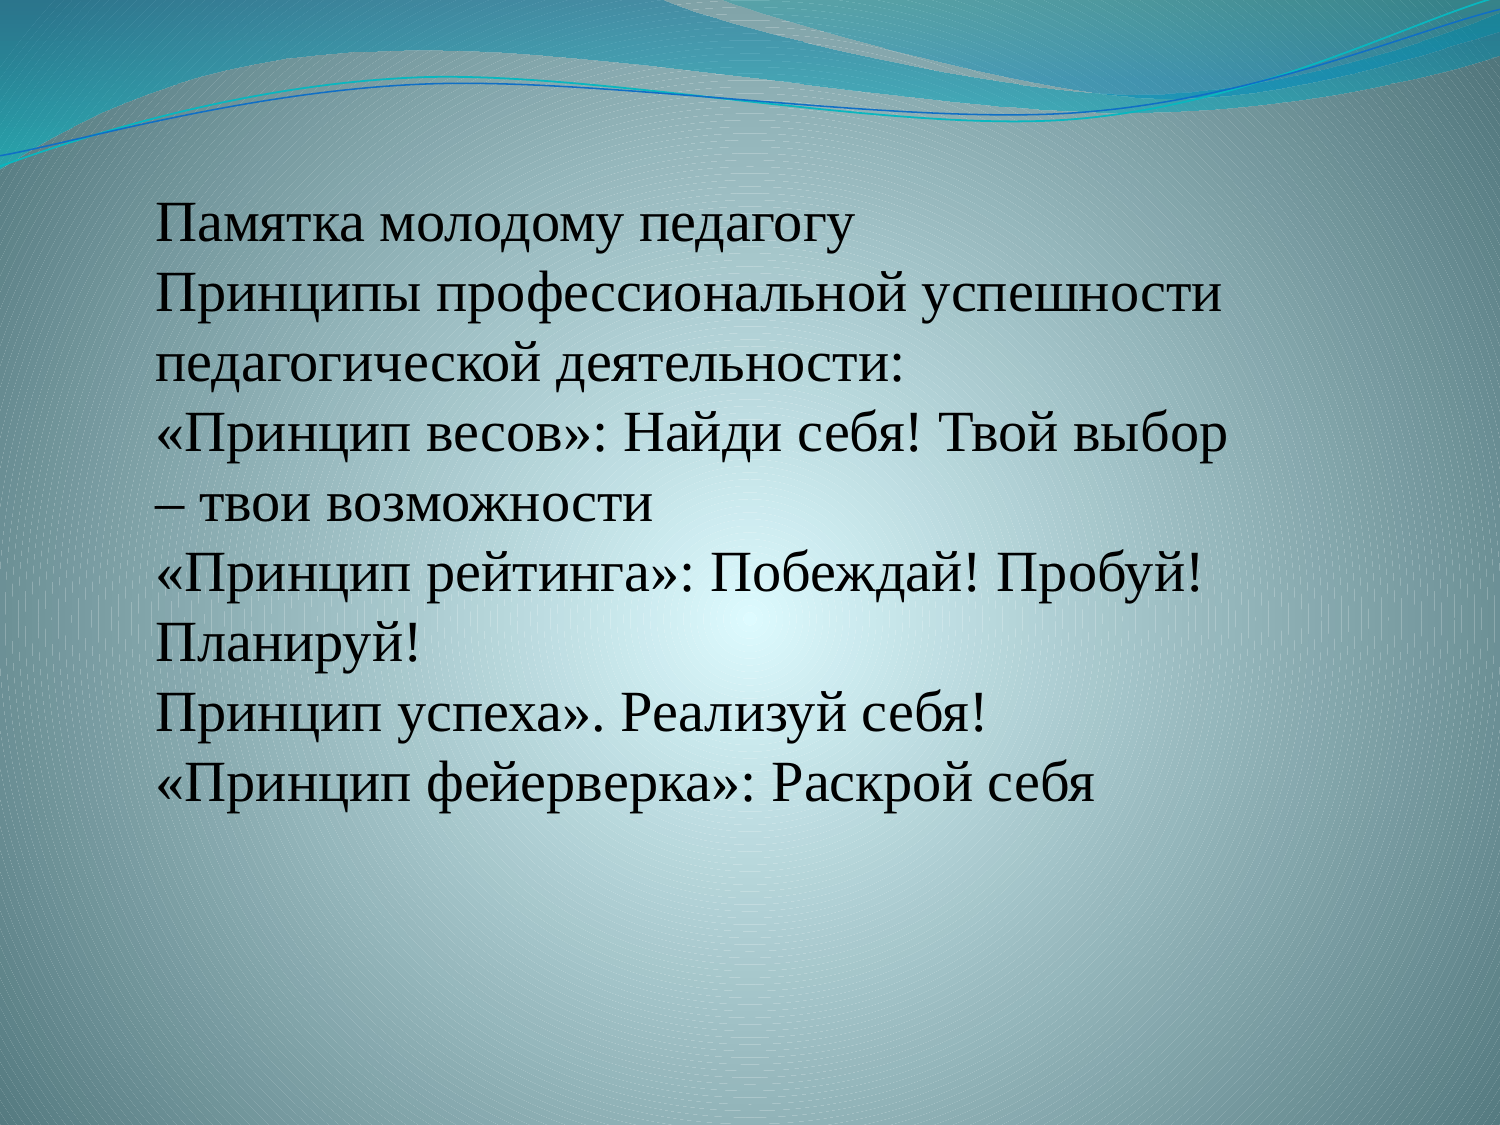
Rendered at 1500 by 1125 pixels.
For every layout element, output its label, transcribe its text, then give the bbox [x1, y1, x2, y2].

text_box Памятка молодому педагогу Принципы профессиональной успешности педагогической деятельности: «Принцип весов»: Найди себя! Твой выбор – твои возможности «Принцип рейтинга»: Побеждай! Пробуй! Планируй! Принцип успеха». Реализуй себя! «Принцип фейерверка»: Раскрой себя [140, 175, 1278, 821]
